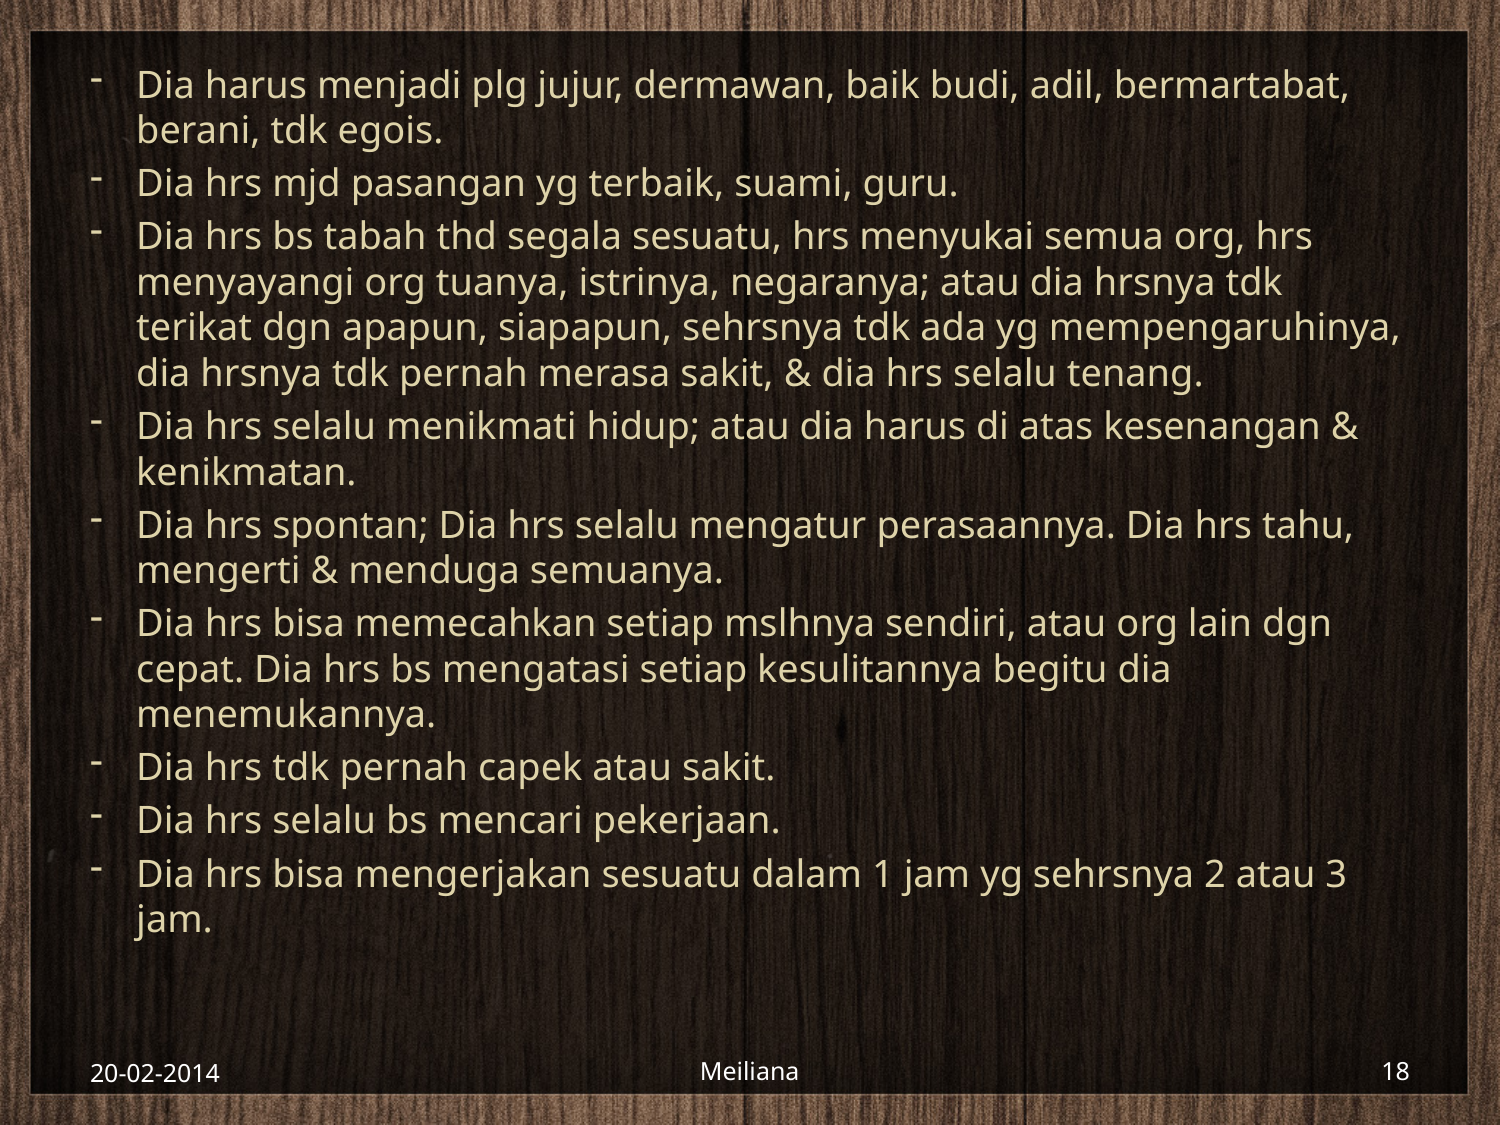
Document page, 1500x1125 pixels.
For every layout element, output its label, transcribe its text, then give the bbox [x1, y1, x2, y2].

footer Meiliana [512, 1042, 988, 1103]
picture [0, 0, 1500, 1125]
list Dia harus menjadi plg jujur, dermawan, baik budi, adil, bermartabat, berani, tdk egois. Dia hrs mjd pasangan yg terbaik, suami, guru. Dia hrs bs tabah thd segala sesuatu, hrs menyukai semua org, hrs menyayangi org tuanya, istrinya, negaranya; atau dia hrsnya tdk terikat dgn apapun, siapapun, sehrsnya tdk ada yg mempengaruhinya, dia hrsnya tdk pernah merasa sakit, & dia hrs selalu tenang. Dia hrs selalu menikmati hidup; atau dia harus di atas kesenangan & kenikmatan. Dia hrs spontan; Dia hrs selalu mengatur perasaannya. Dia hrs tahu, mengerti & menduga semuanya. Dia hrs bisa memecahkan setiap mslhnya sendiri, atau org lain dgn cepat. Dia hrs bs mengatasi setiap kesulitannya begitu dia menemukannya. Dia hrs tdk pernah capek atau sakit. Dia hrs selalu bs mencari pekerjaan. Dia hrs bisa mengerjakan sesuatu dalam 1 jam yg sehrsnya 2 atau 3 jam. [75, 52, 1425, 1005]
slide_number 18 [1074, 1042, 1425, 1103]
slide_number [75, 1042, 425, 1103]
